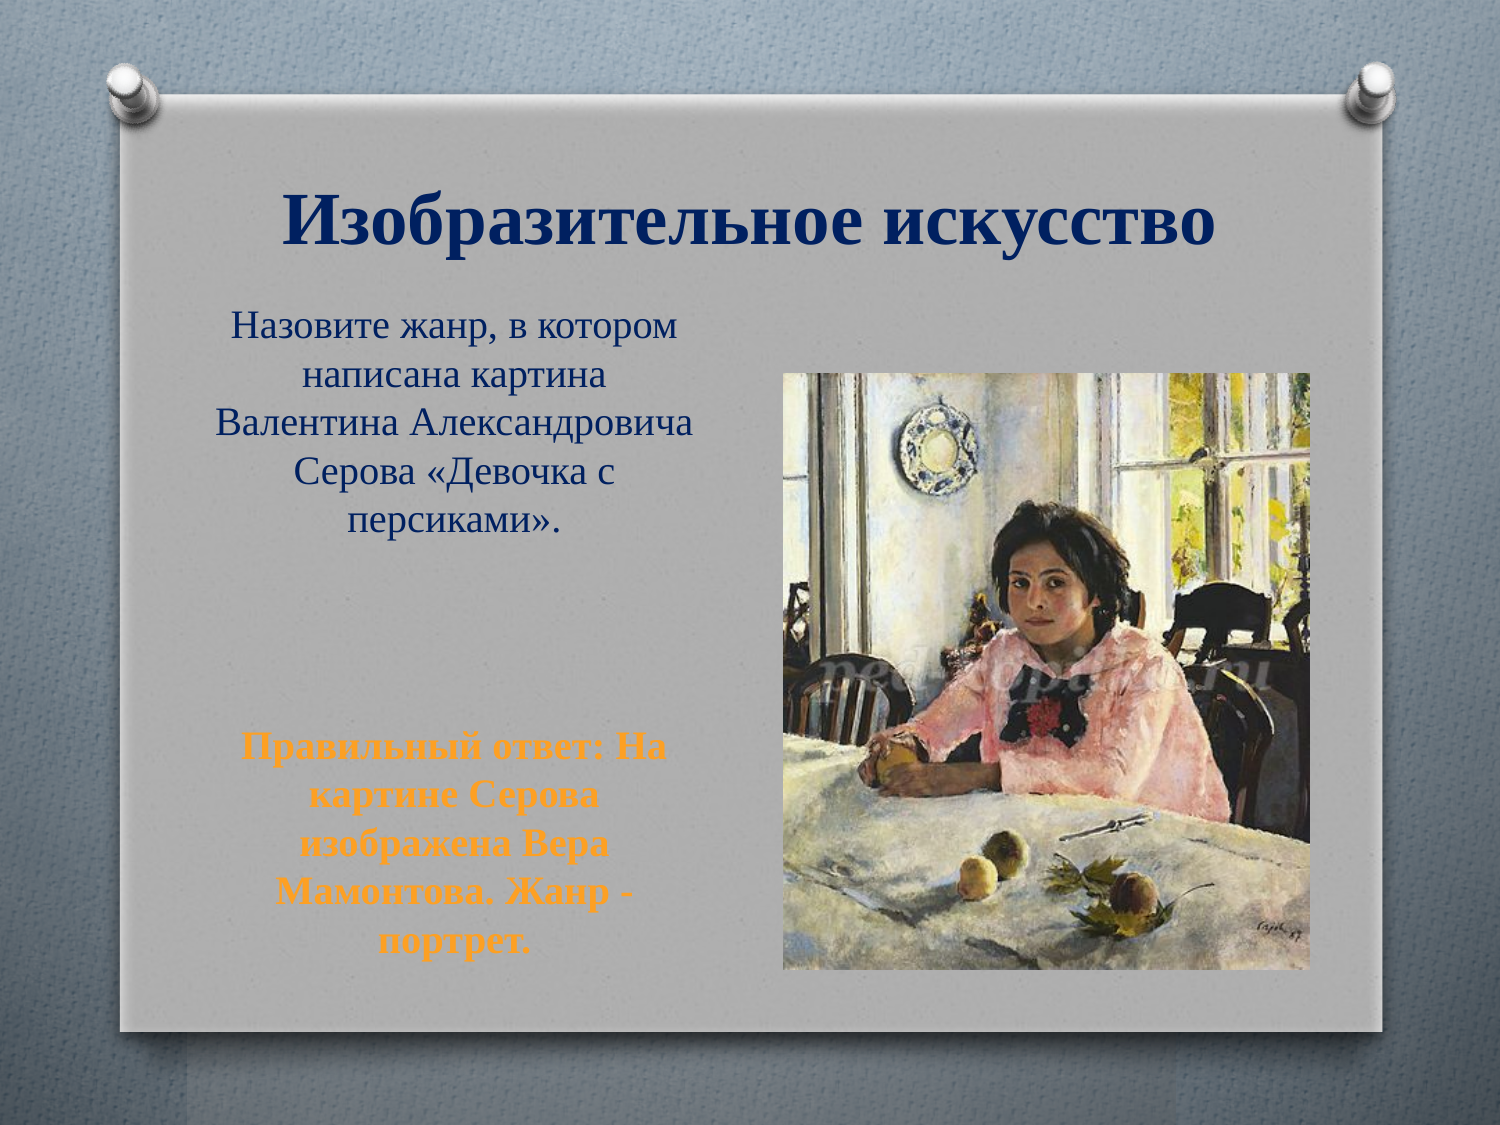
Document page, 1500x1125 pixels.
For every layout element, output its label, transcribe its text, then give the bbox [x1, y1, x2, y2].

picture [1317, 35, 1439, 156]
picture [75, 29, 198, 153]
title Изобразительное искусство [237, 160, 1263, 268]
list Назовите жанр, в котором написана картина Валентина Александровича Серова «Девочка с персиками». Правильный ответ: На картине Серова изображена Вера Мамонтова. Жанр - портрет. [194, 290, 715, 970]
picture [783, 373, 1311, 971]
